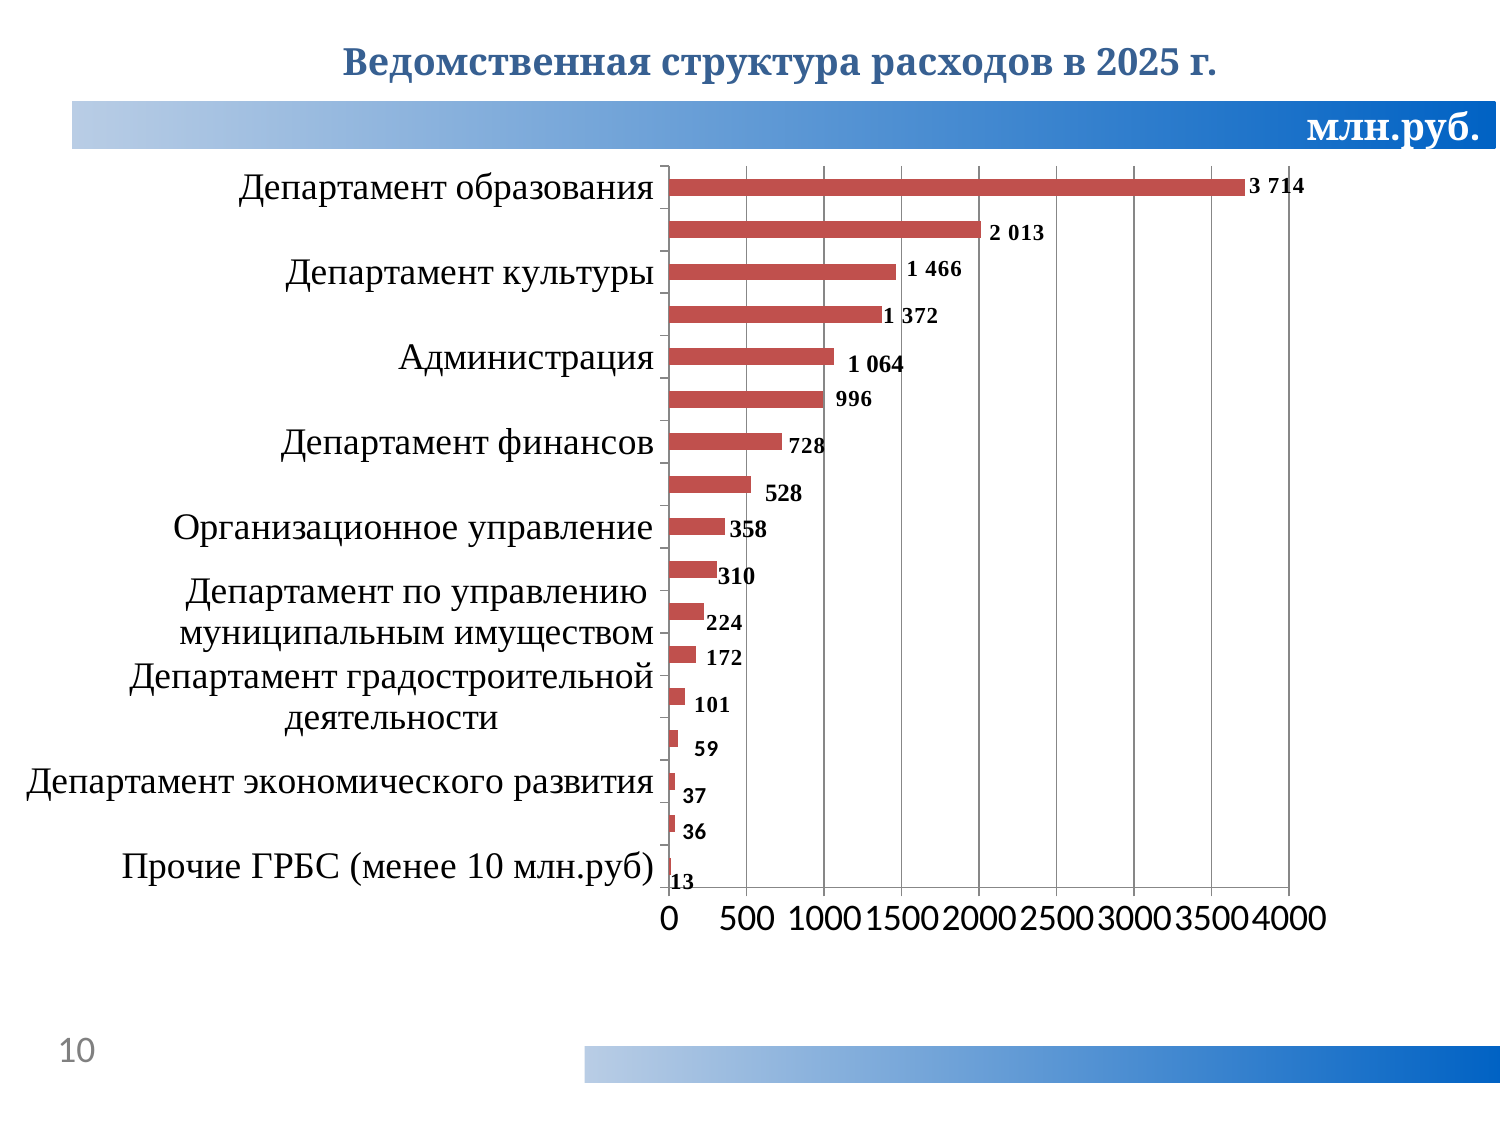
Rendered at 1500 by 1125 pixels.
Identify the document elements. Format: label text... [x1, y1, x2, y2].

text_box 10 [42, 1017, 148, 1078]
text_box [582, 1045, 1500, 1084]
text_box млн.руб. [70, 100, 1498, 151]
text_box Ведомственная структура расходов в 2025 г. [147, 30, 1424, 91]
chart [0, 164, 1500, 993]
